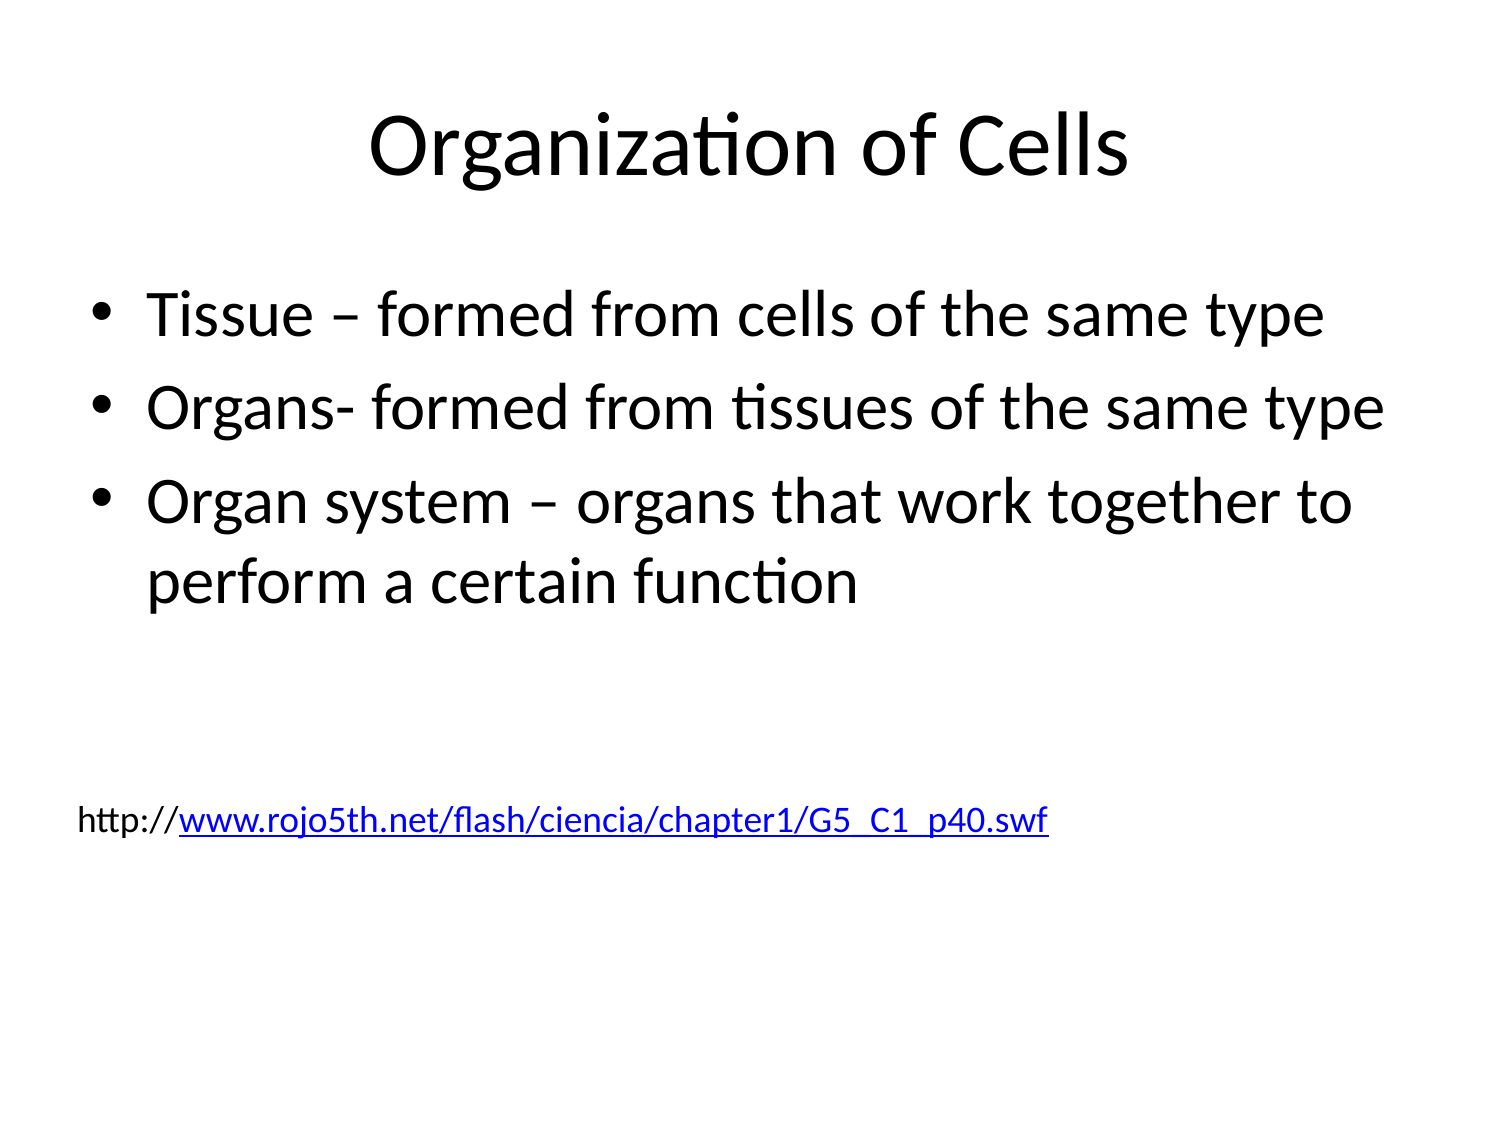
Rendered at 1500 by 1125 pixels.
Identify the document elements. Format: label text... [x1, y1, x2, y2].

list Tissue – formed from cells of the same type Organs- formed from tissues of the same type Organ system – organs that work together to perform a certain function [75, 262, 1425, 650]
title Organization of Cells [75, 45, 1425, 233]
text_box http://www.rojo5th.net/flash/ciencia/chapter1/G5_C1_p40.swf [62, 787, 1200, 848]
